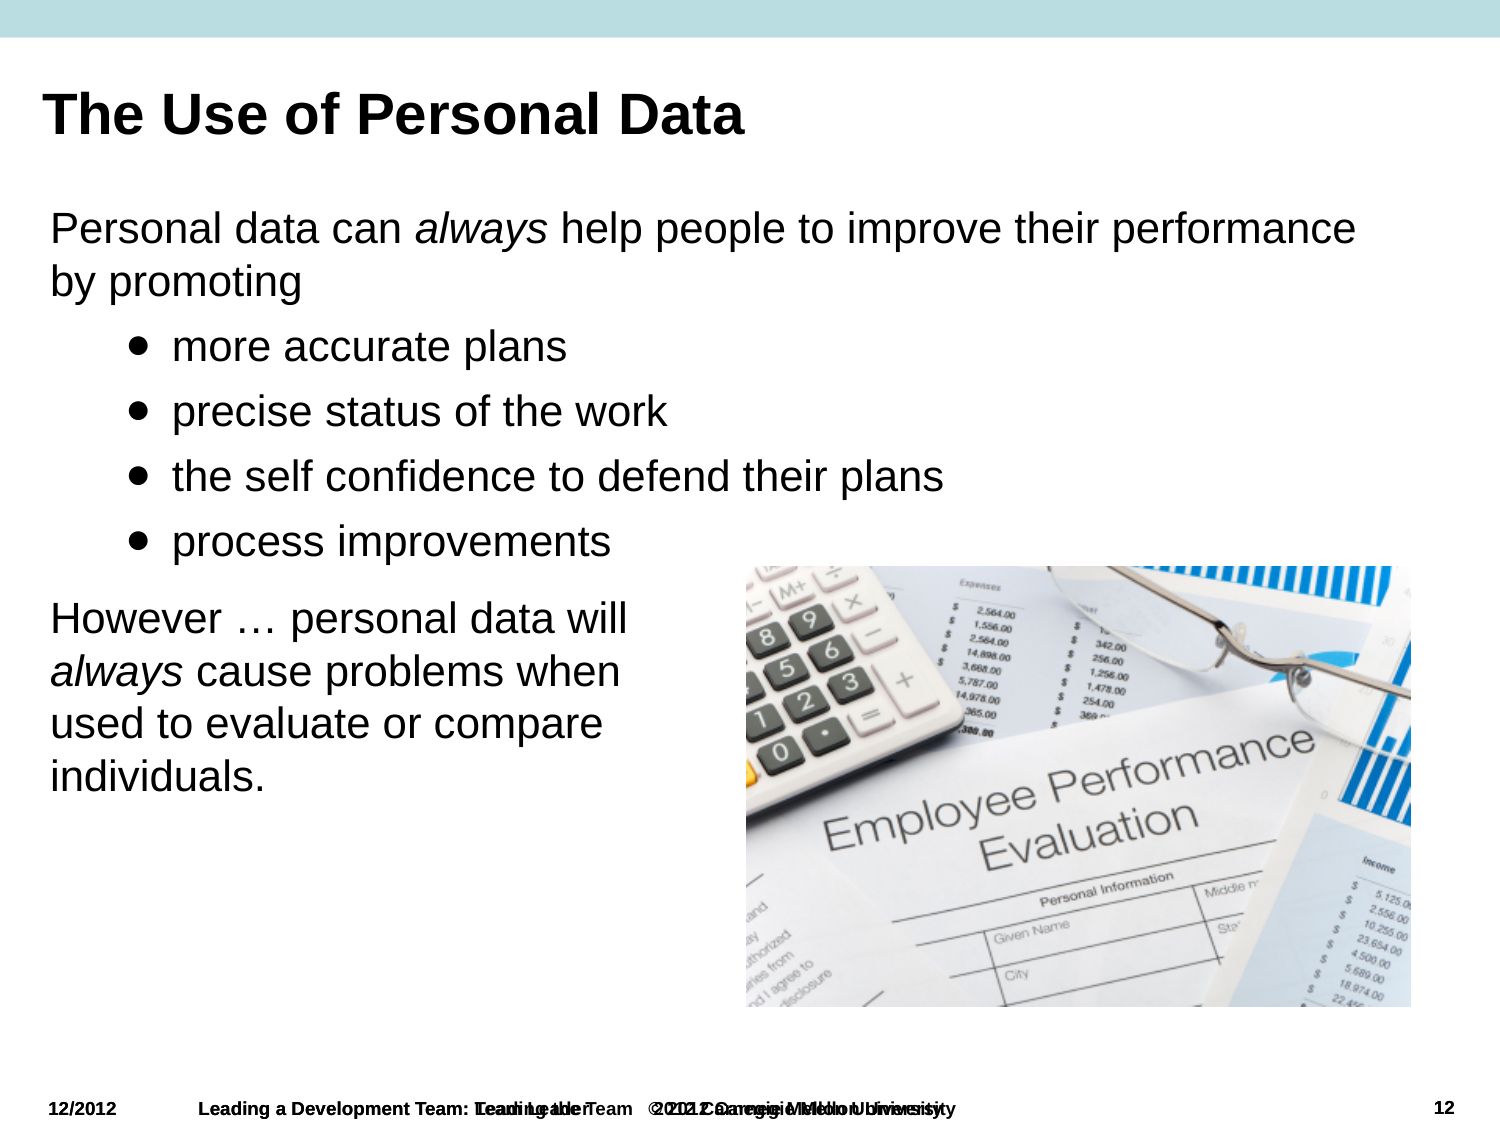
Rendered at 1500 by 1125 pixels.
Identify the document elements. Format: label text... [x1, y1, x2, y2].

title The Use of Personal Data [42, 89, 1438, 147]
list Personal data can always help people to improve their performance by promoting more accurate plans precise status of the work the self confidence to defend their plans process improvements However … personal data will always cause problems when used to evaluate or compare individuals. [50, 200, 1437, 963]
picture [746, 566, 1411, 1008]
